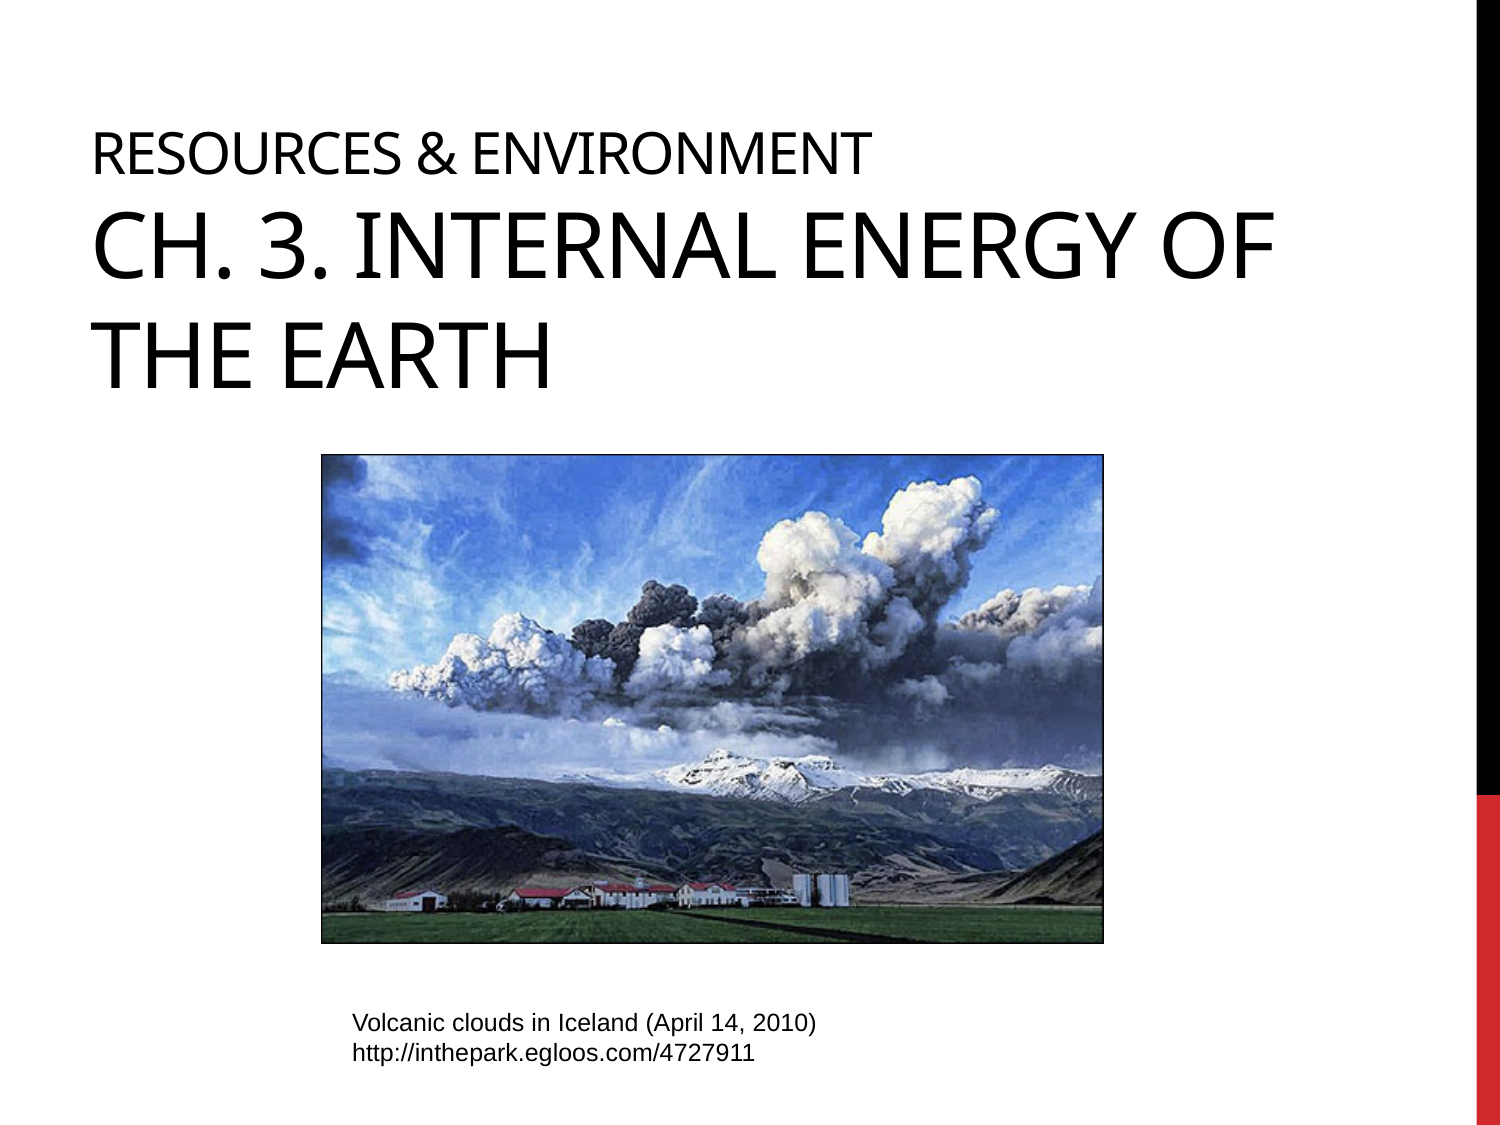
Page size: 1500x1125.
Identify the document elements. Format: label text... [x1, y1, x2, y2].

text_box Volcanic clouds in Iceland (April 14, 2010) http://inthepark.egloos.com/4727911 [337, 999, 833, 1075]
picture [321, 454, 1104, 945]
title RESOURCEs & Environment Ch. 3. internal energy of the earth [75, 66, 1350, 457]
